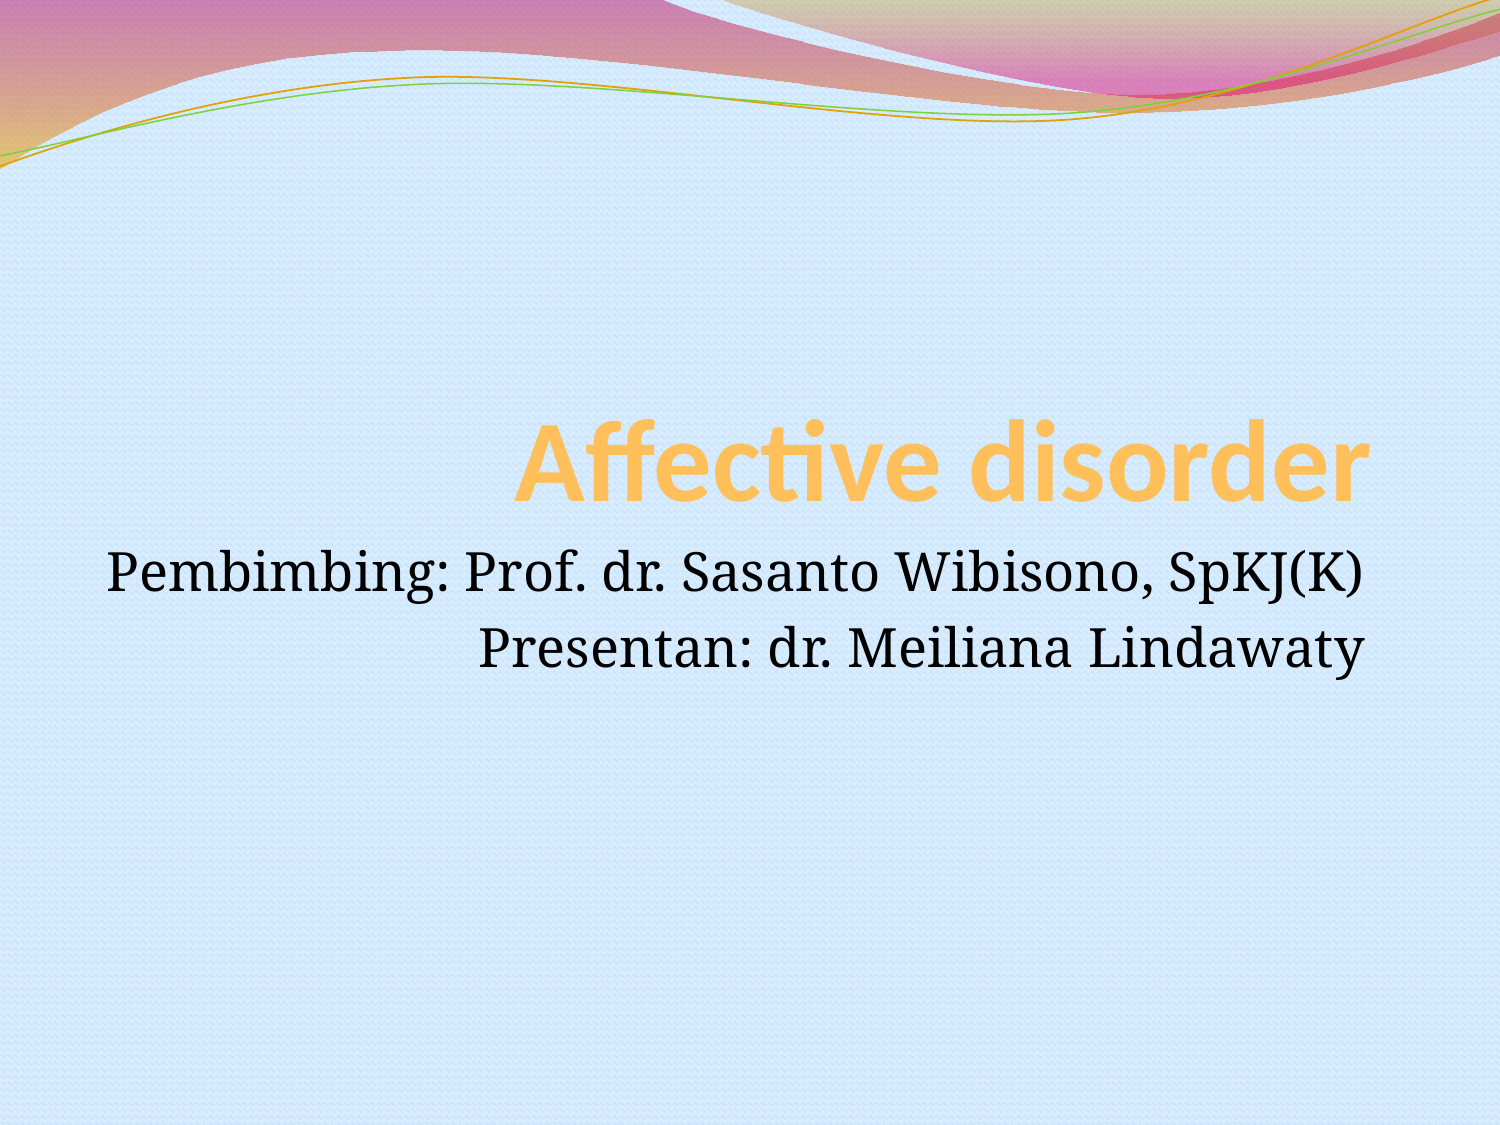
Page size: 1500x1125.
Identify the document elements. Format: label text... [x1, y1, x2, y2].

subtitle Pembimbing: Prof. dr. Sasanto Wibisono, SpKJ(K) Presentan: dr. Meiliana Lindawaty [87, 529, 1376, 818]
title Affective disorder [87, 224, 1376, 525]
